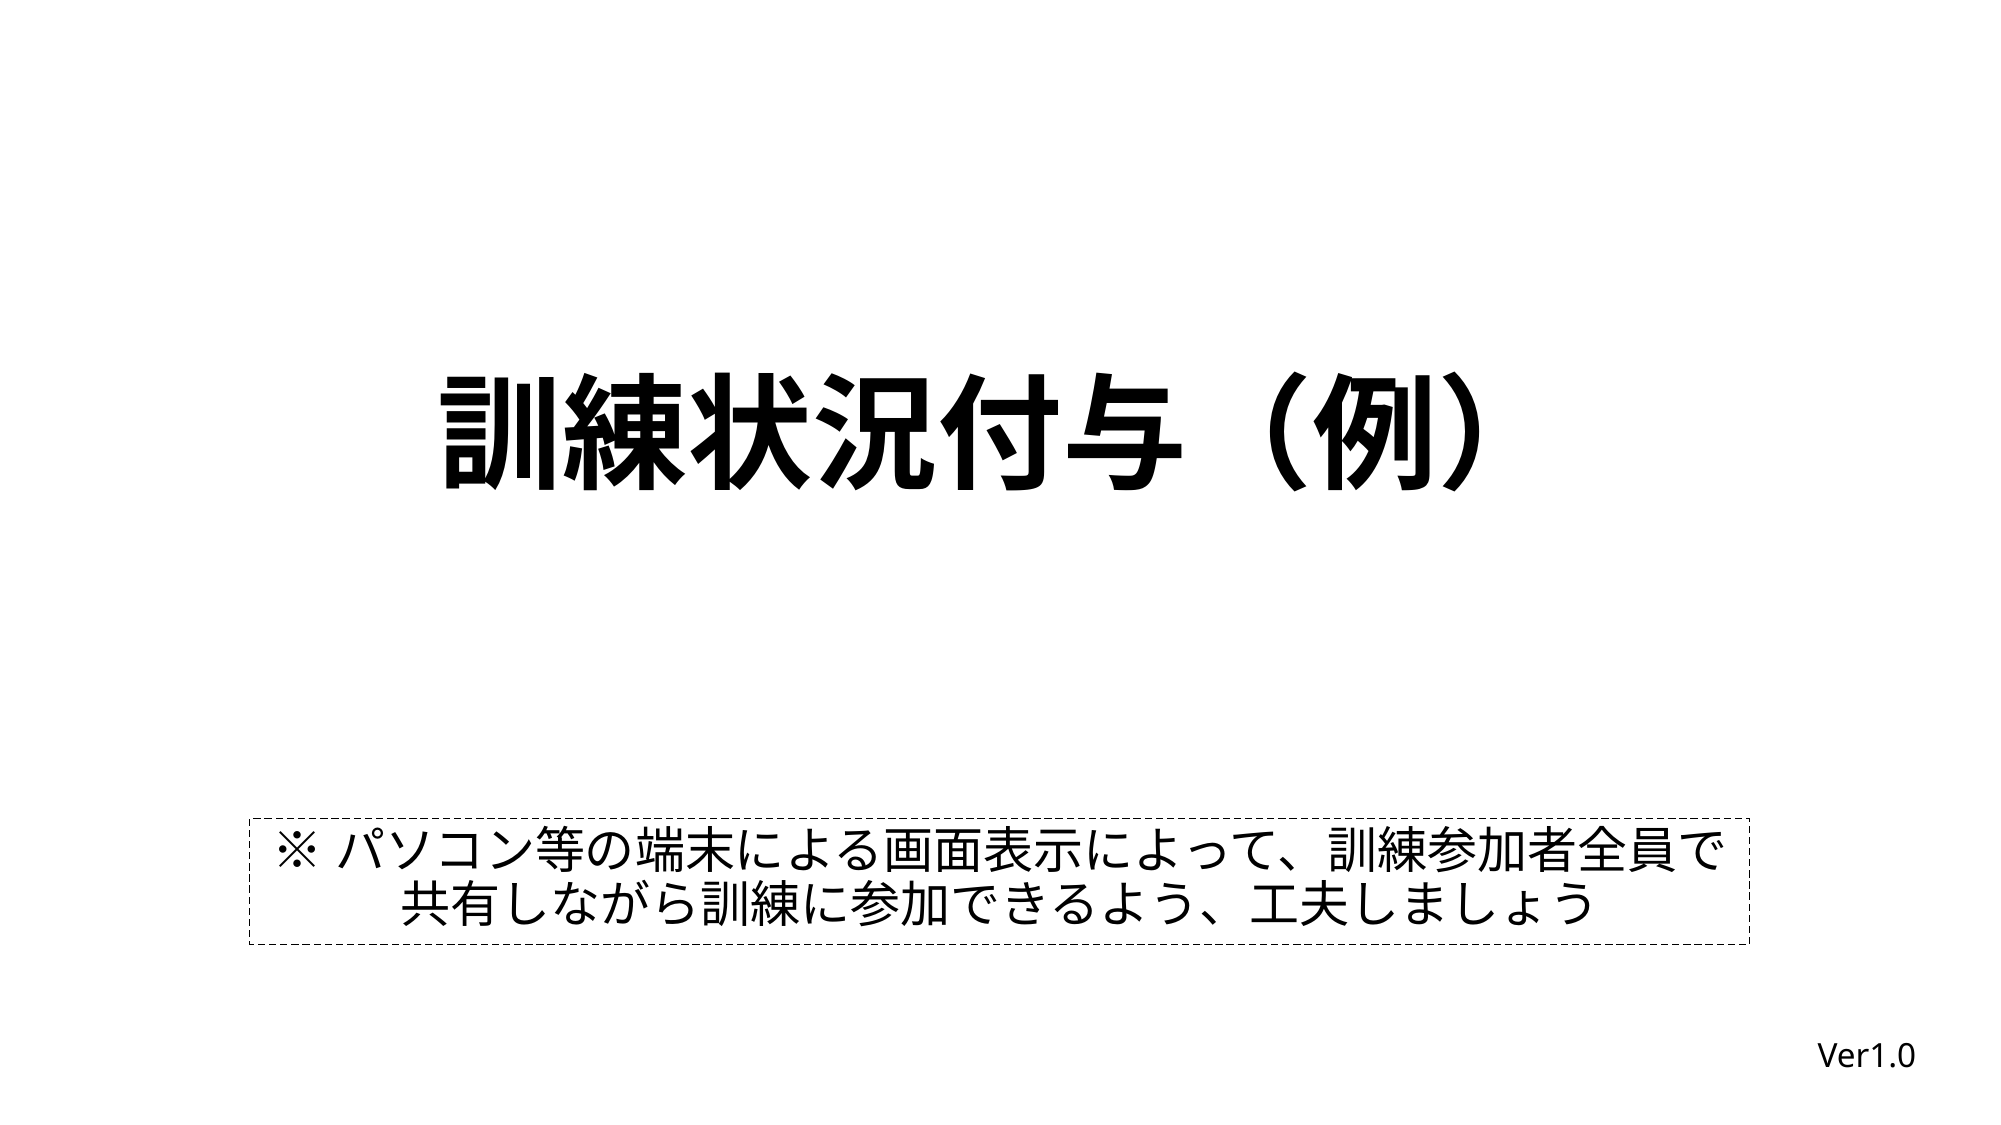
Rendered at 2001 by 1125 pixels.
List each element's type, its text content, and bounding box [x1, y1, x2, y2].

title 訓練状況付与（例） [353, 318, 1647, 514]
text_box Ver1.0 [1787, 1031, 1947, 1087]
subtitle ※パソコン等の端末による画面表示によって、訓練参加者全員で共有しながら訓練に参加できるよう、工夫しましょう [249, 818, 1750, 945]
